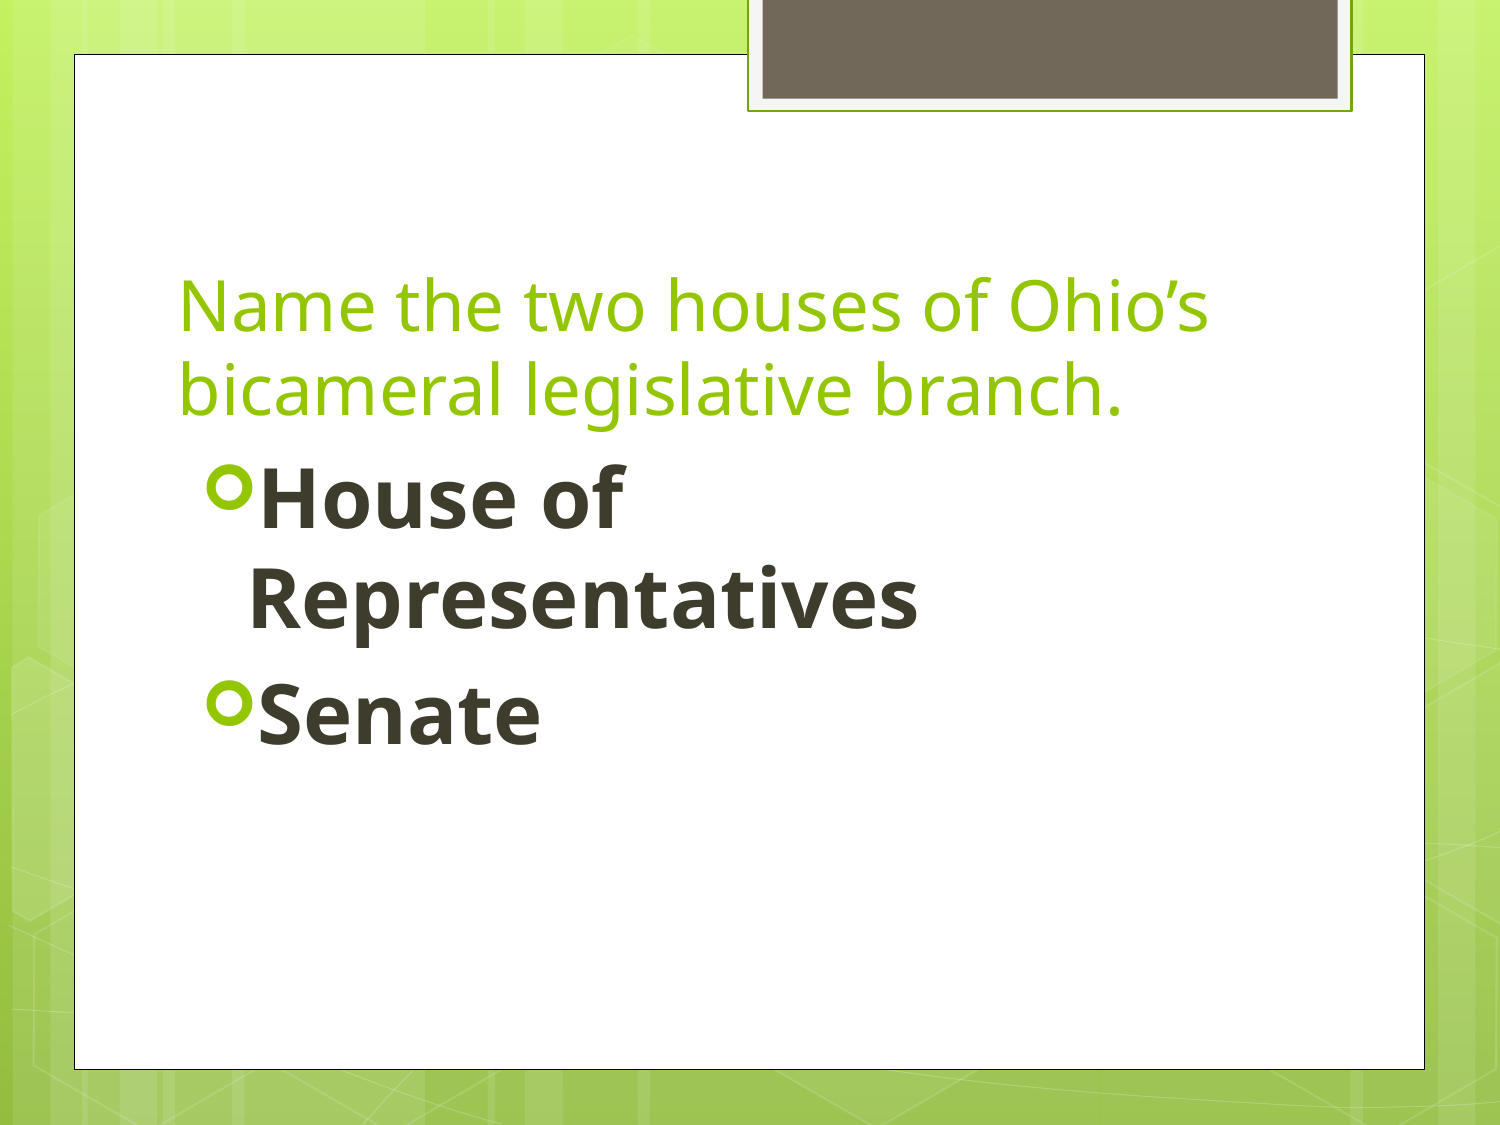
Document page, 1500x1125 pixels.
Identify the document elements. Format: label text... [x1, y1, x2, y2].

title Name the two houses of Ohio’s bicameral legislative branch. [162, 249, 1315, 438]
list House of Representatives Senate [174, 437, 1287, 888]
